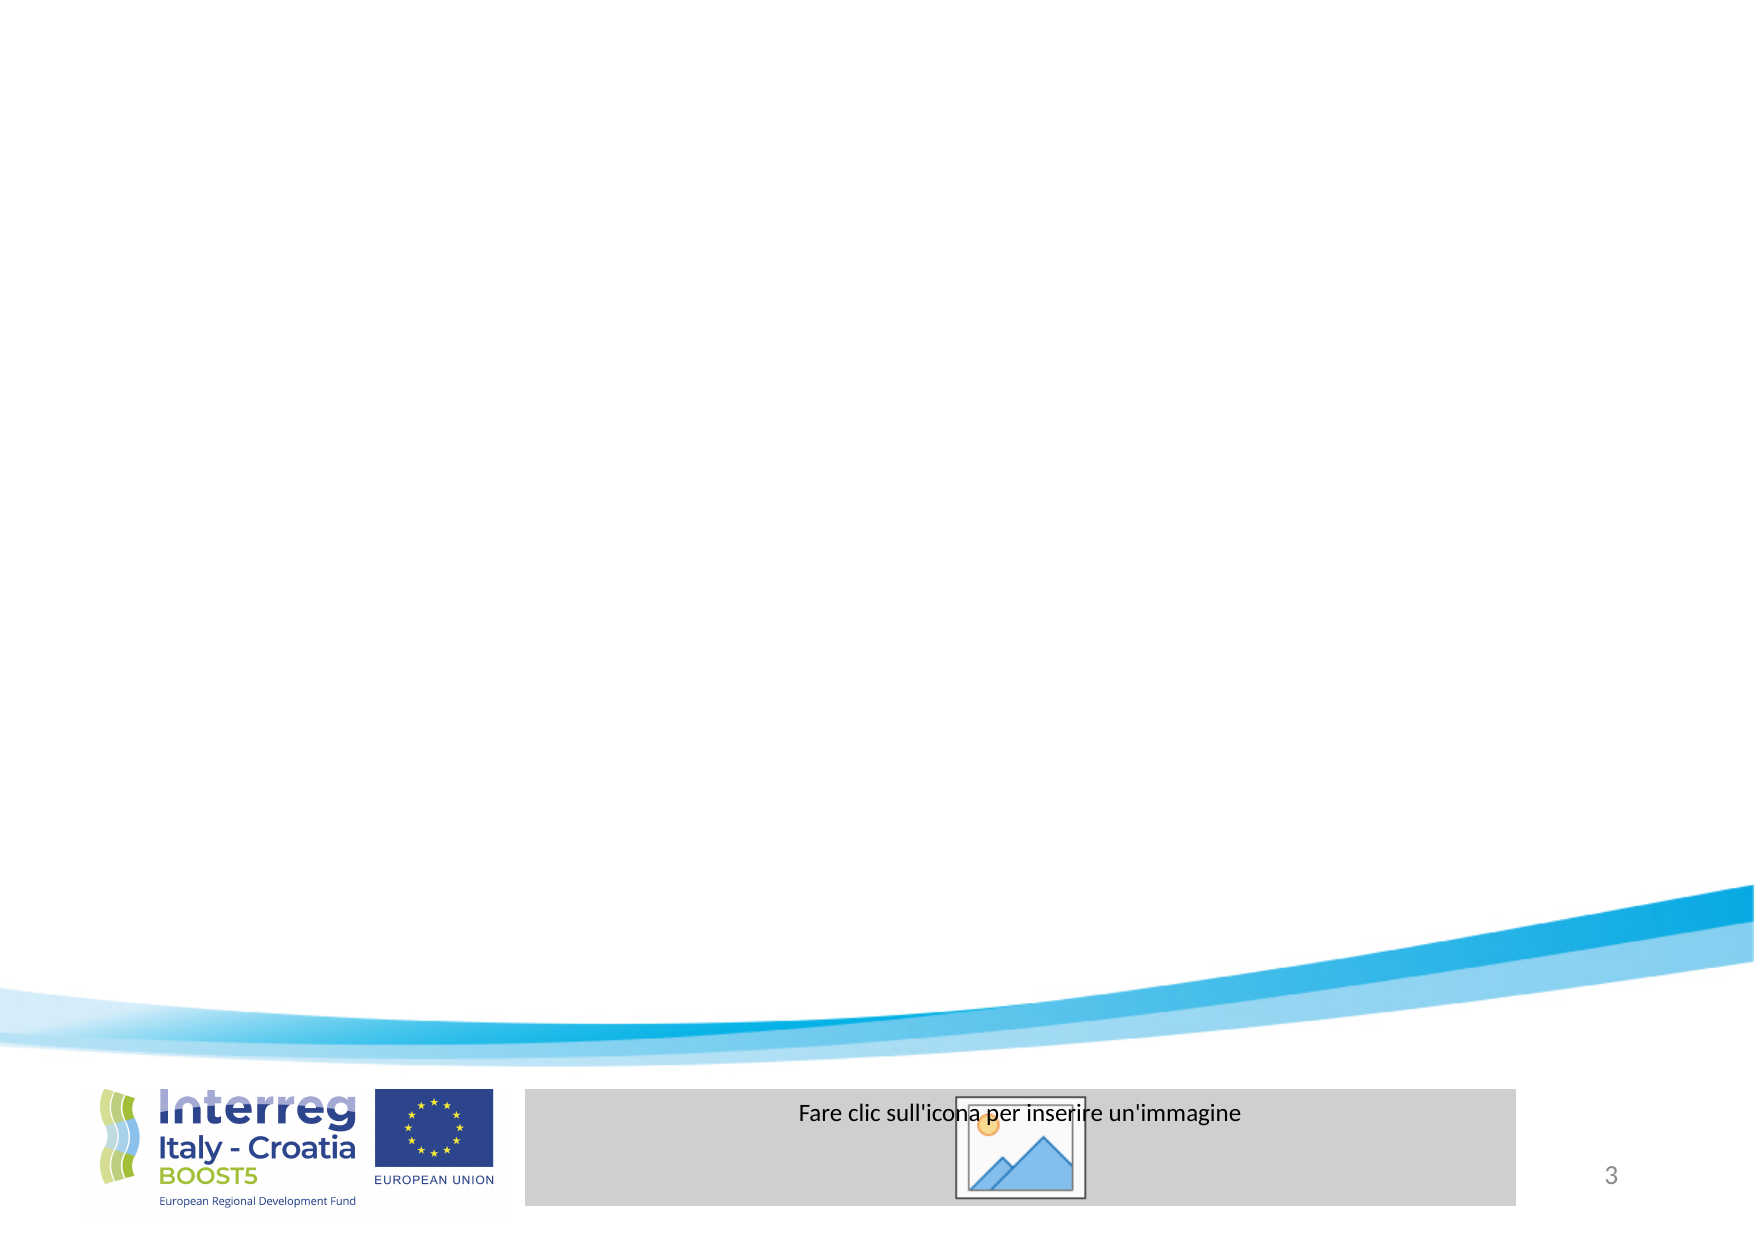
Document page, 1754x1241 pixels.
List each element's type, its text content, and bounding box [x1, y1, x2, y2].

picture [0, 884, 1754, 1218]
slide_number 3 [1532, 1140, 1634, 1207]
